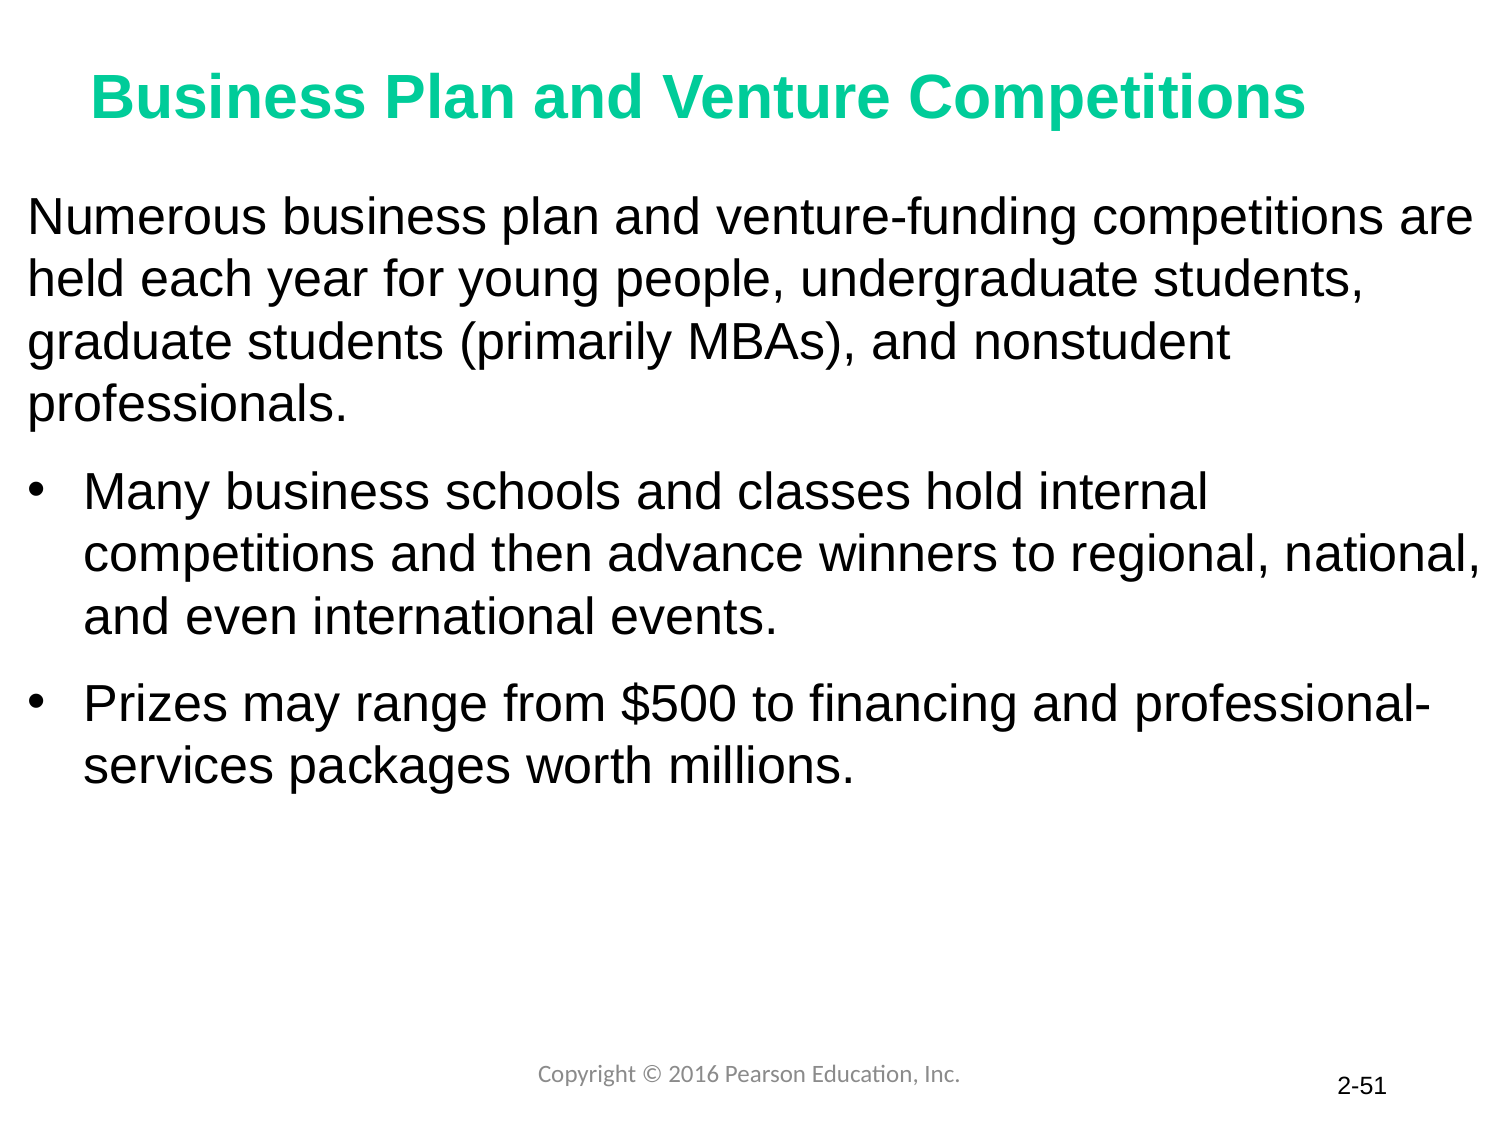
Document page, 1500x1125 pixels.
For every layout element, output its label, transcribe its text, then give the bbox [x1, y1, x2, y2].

footer Copyright © 2016 Pearson Education, Inc. [512, 1042, 988, 1103]
title Business Plan and Venture Competitions [75, 0, 1425, 174]
list Numerous business plan and venture-funding competitions are held each year for young people, undergraduate students, graduate students (primarily MBAs), and nonstudent professionals. Many business schools and classes hold internal competitions and then advance winners to regional, national, and even international events. Prizes may range from $500 to financing and professional-services packages worth millions. [12, 174, 1500, 918]
